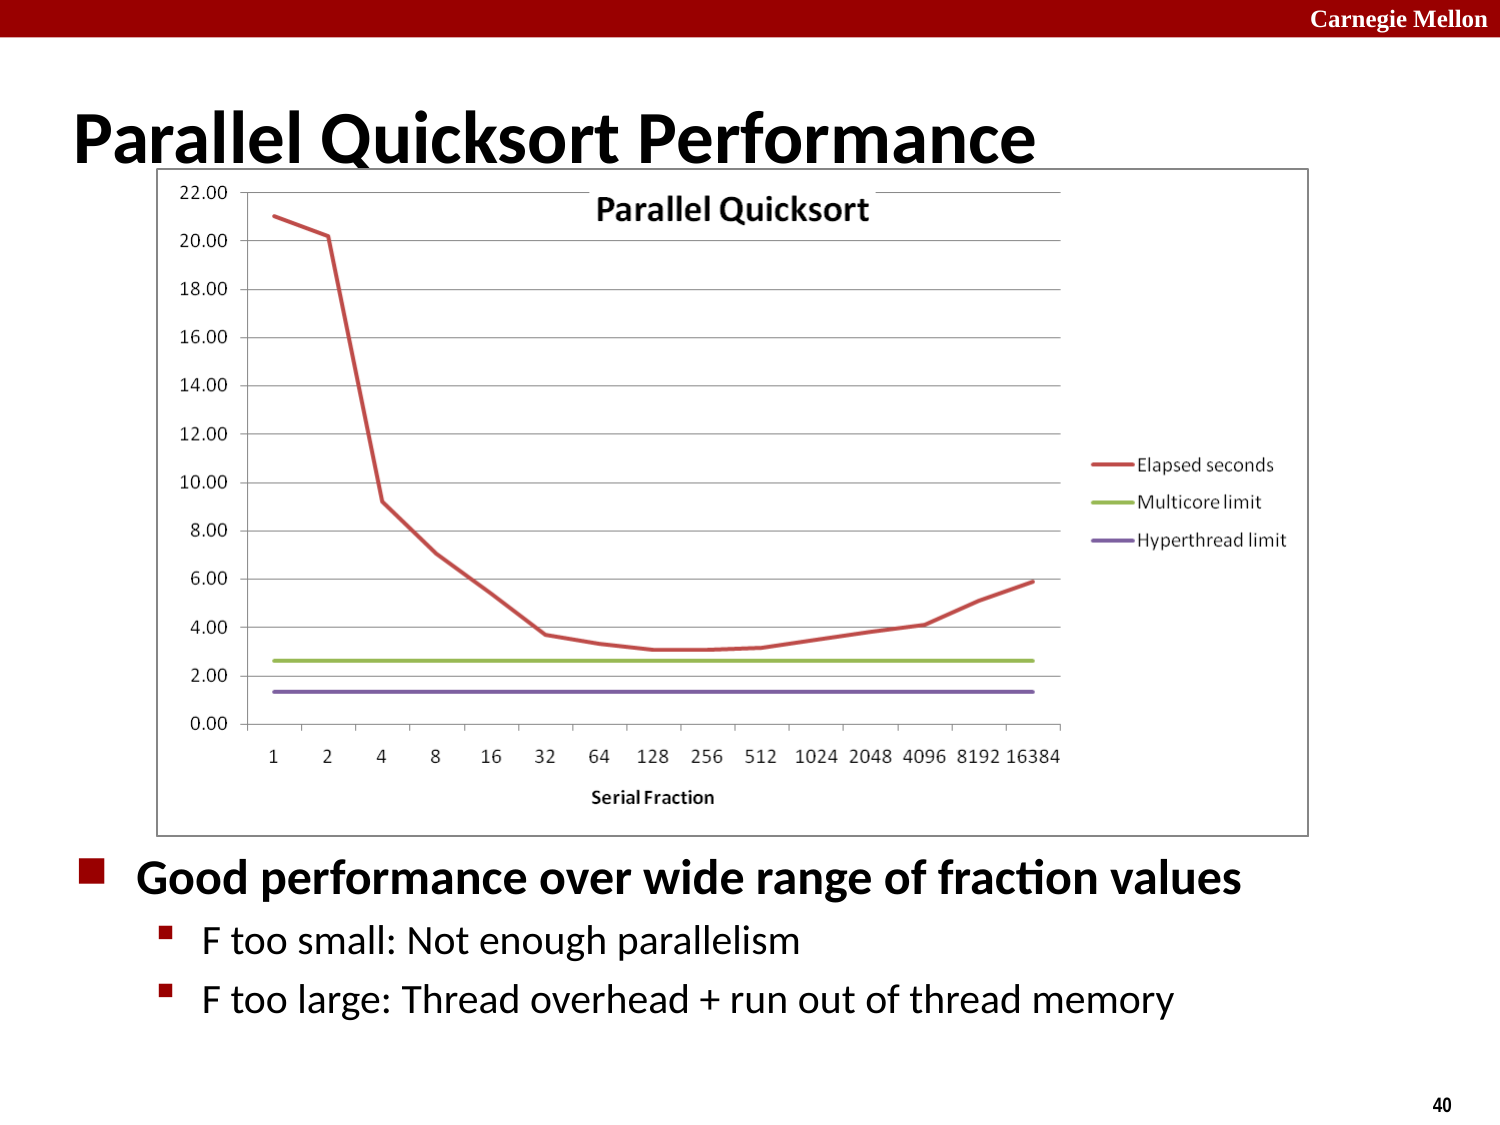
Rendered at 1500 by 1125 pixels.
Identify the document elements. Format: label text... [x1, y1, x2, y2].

list Good performance over wide range of fraction values F too small: Not enough parallelism F too large: Thread overhead + run out of thread memory [64, 837, 1361, 1076]
picture [154, 167, 1310, 838]
title Parallel Quicksort Performance [58, 71, 1305, 197]
